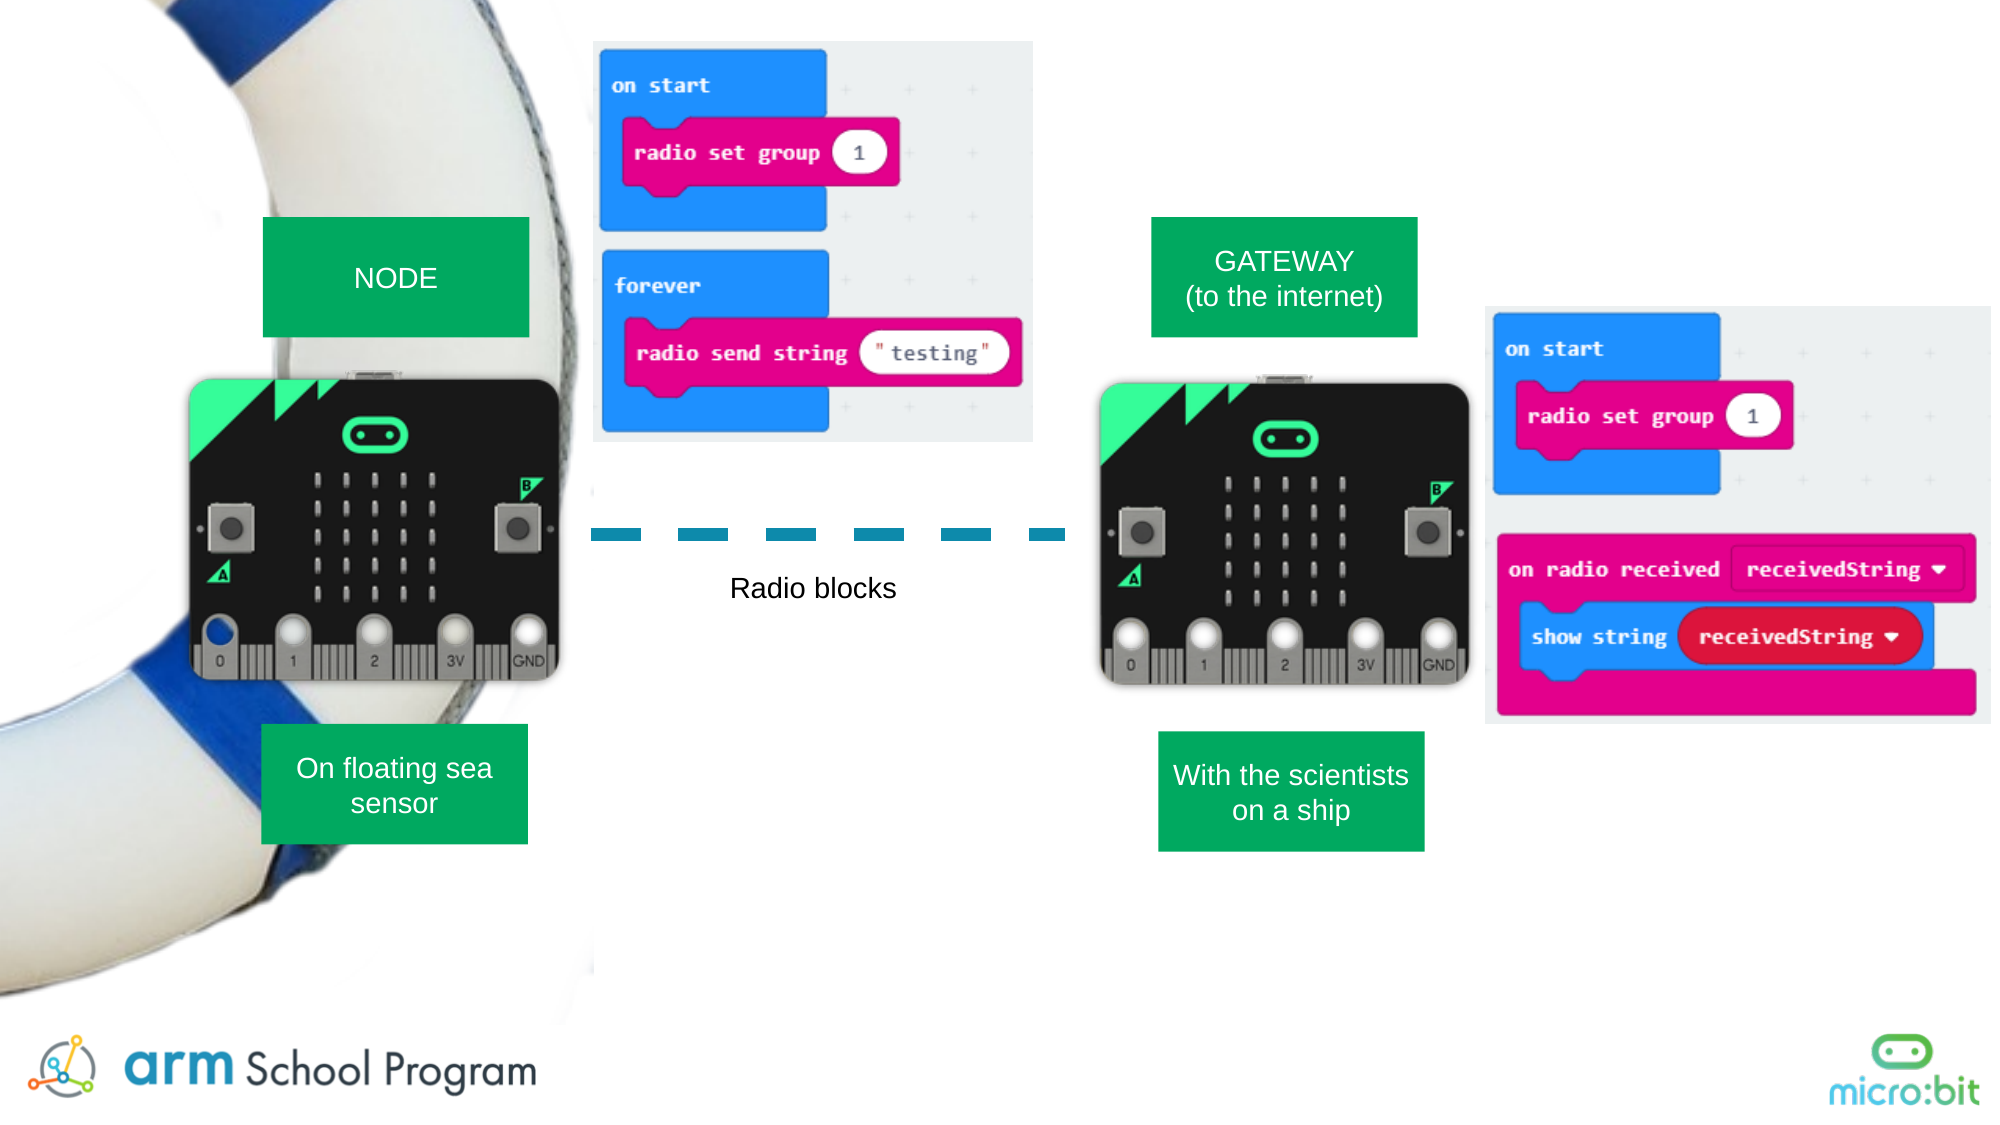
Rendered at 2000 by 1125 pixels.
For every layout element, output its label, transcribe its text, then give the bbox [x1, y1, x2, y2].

picture [1089, 373, 1481, 696]
picture [0, 0, 1033, 1025]
picture [20, 1029, 545, 1107]
text_box GATEWAY (to the internet) [1149, 215, 1420, 340]
picture [1829, 1029, 1980, 1106]
text_box Radio blocks [714, 562, 933, 613]
picture [1485, 306, 1991, 725]
text_box With the scientists on a ship [1156, 729, 1427, 854]
